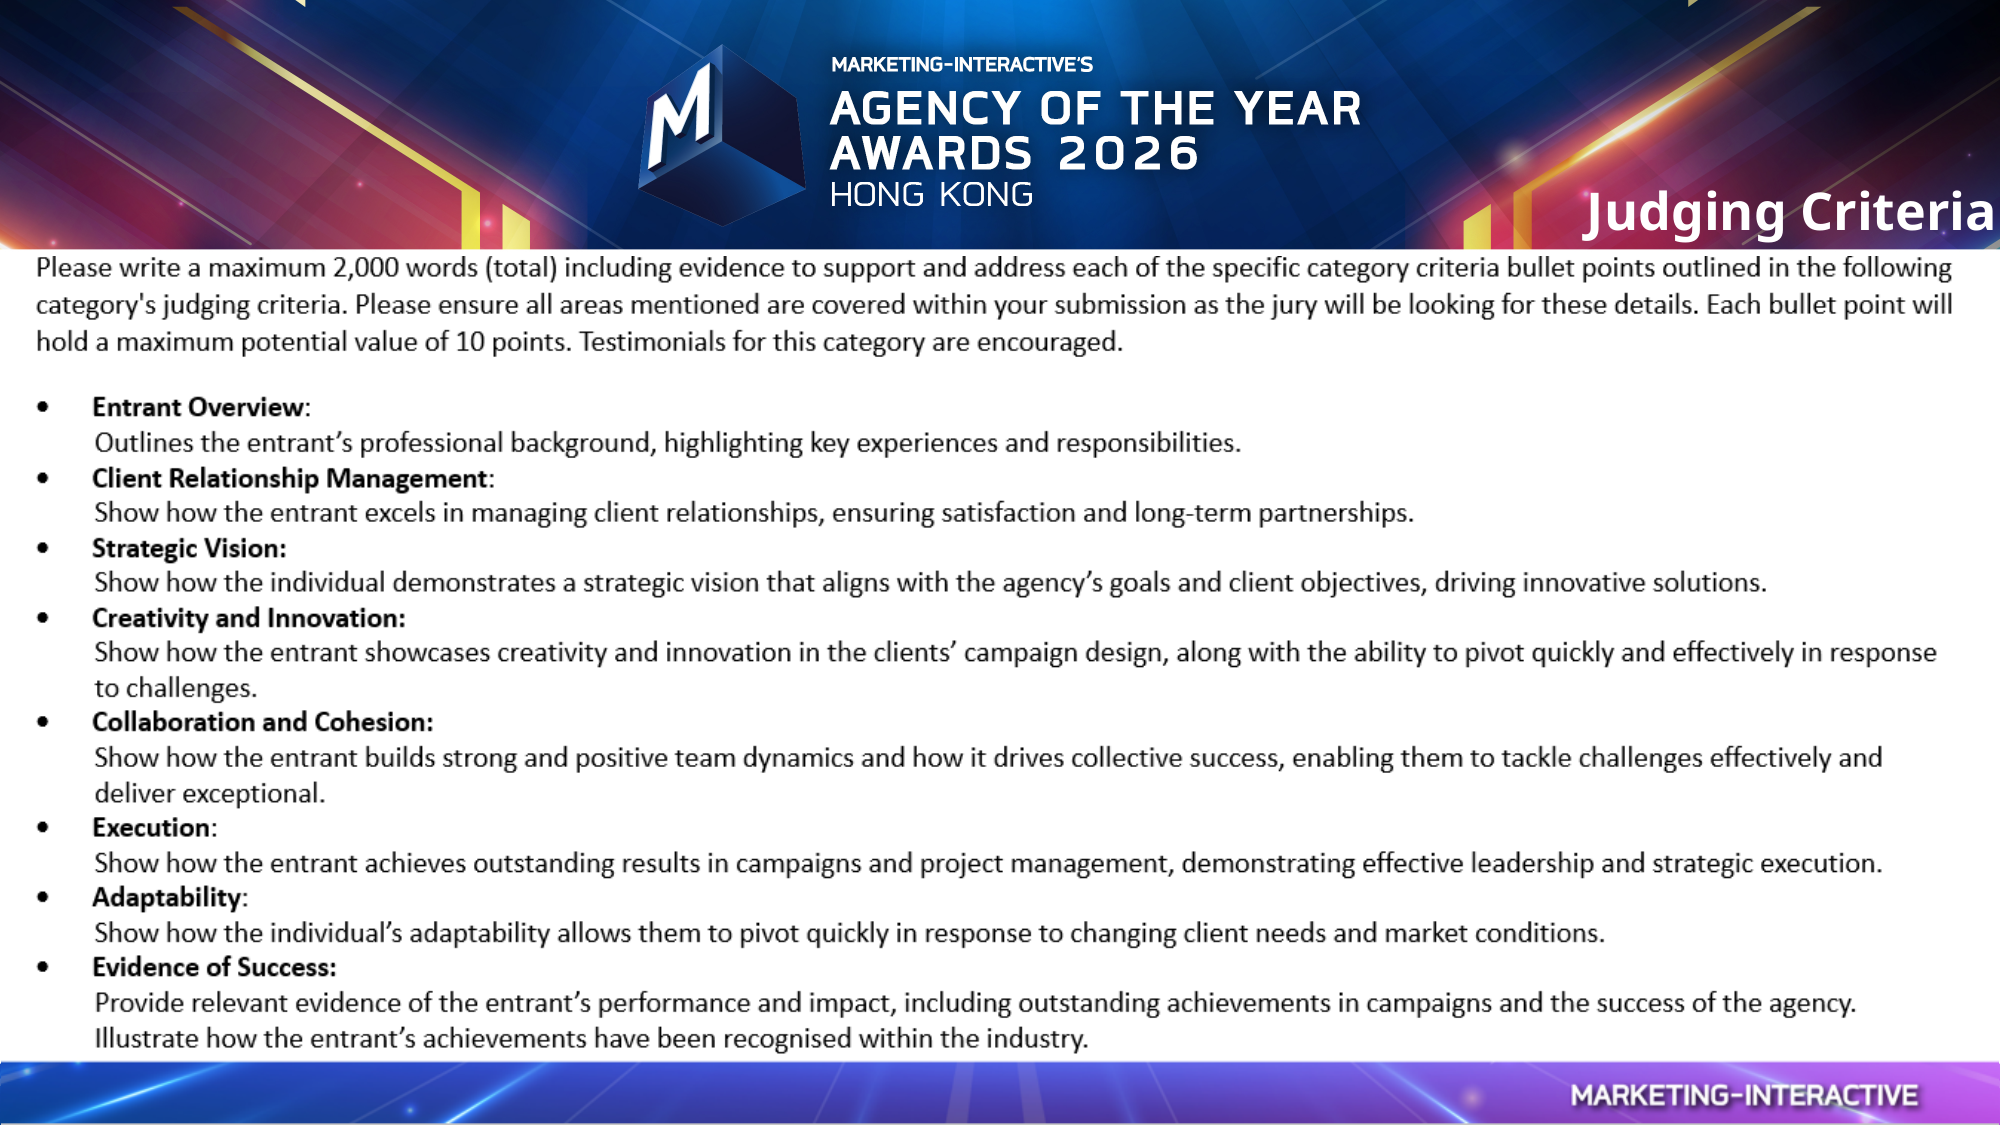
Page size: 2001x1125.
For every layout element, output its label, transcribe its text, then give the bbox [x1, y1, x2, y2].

picture [0, 0, 2000, 1125]
text_box Judging Criteria [1572, 169, 2000, 256]
